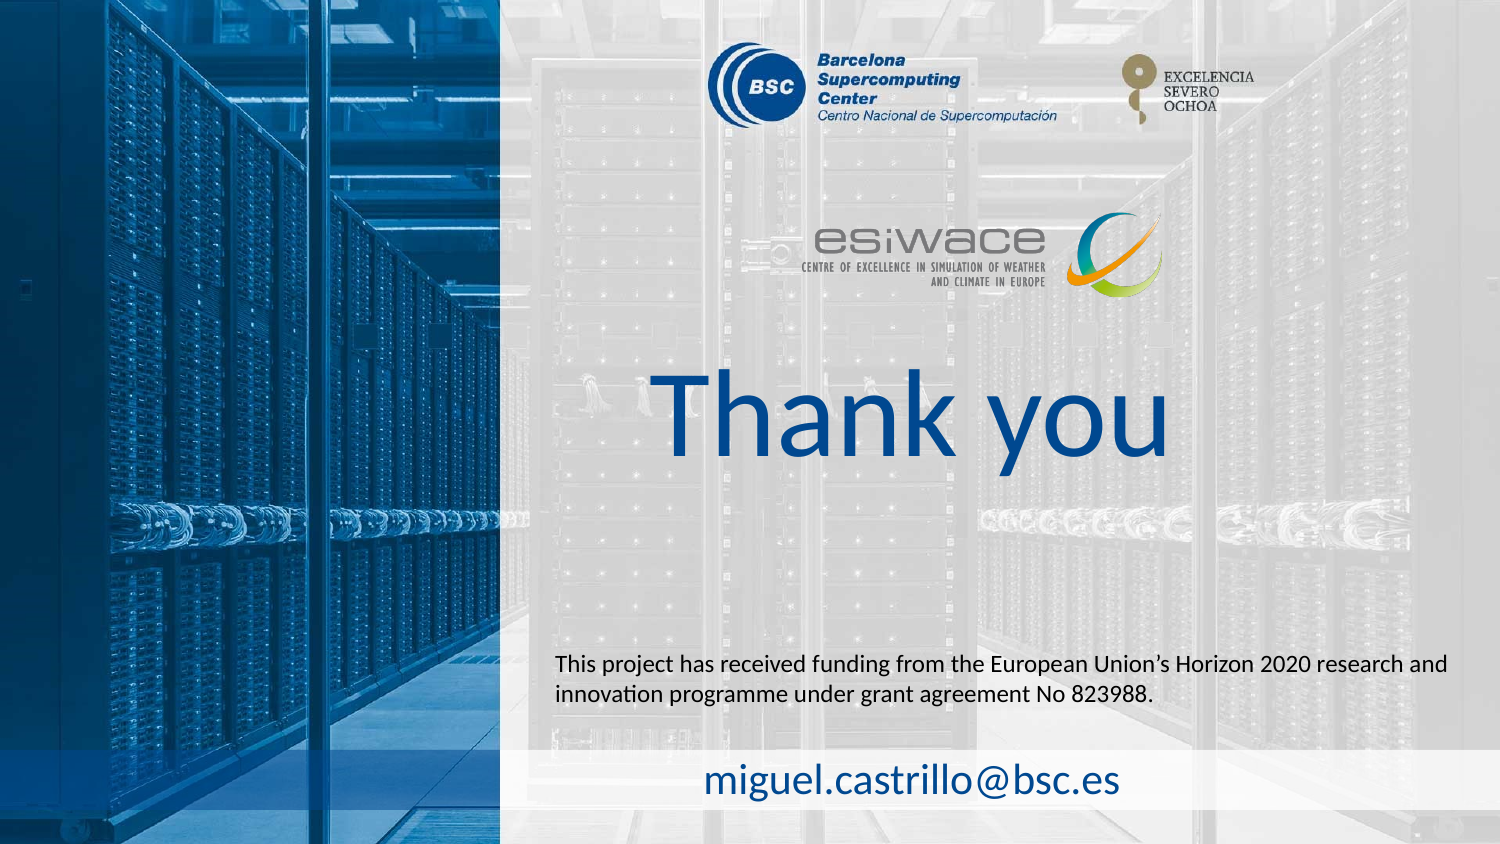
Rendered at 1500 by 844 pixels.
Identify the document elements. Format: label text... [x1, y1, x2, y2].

text_box This project has received funding from the European Union’s Horizon 2020 research and innovation programme under grant agreement No 823988. [543, 641, 1462, 723]
subtitle miguel.castrillo@bsc.es [630, 751, 1193, 809]
title Thank you [616, 231, 1236, 601]
picture [0, 0, 1500, 844]
